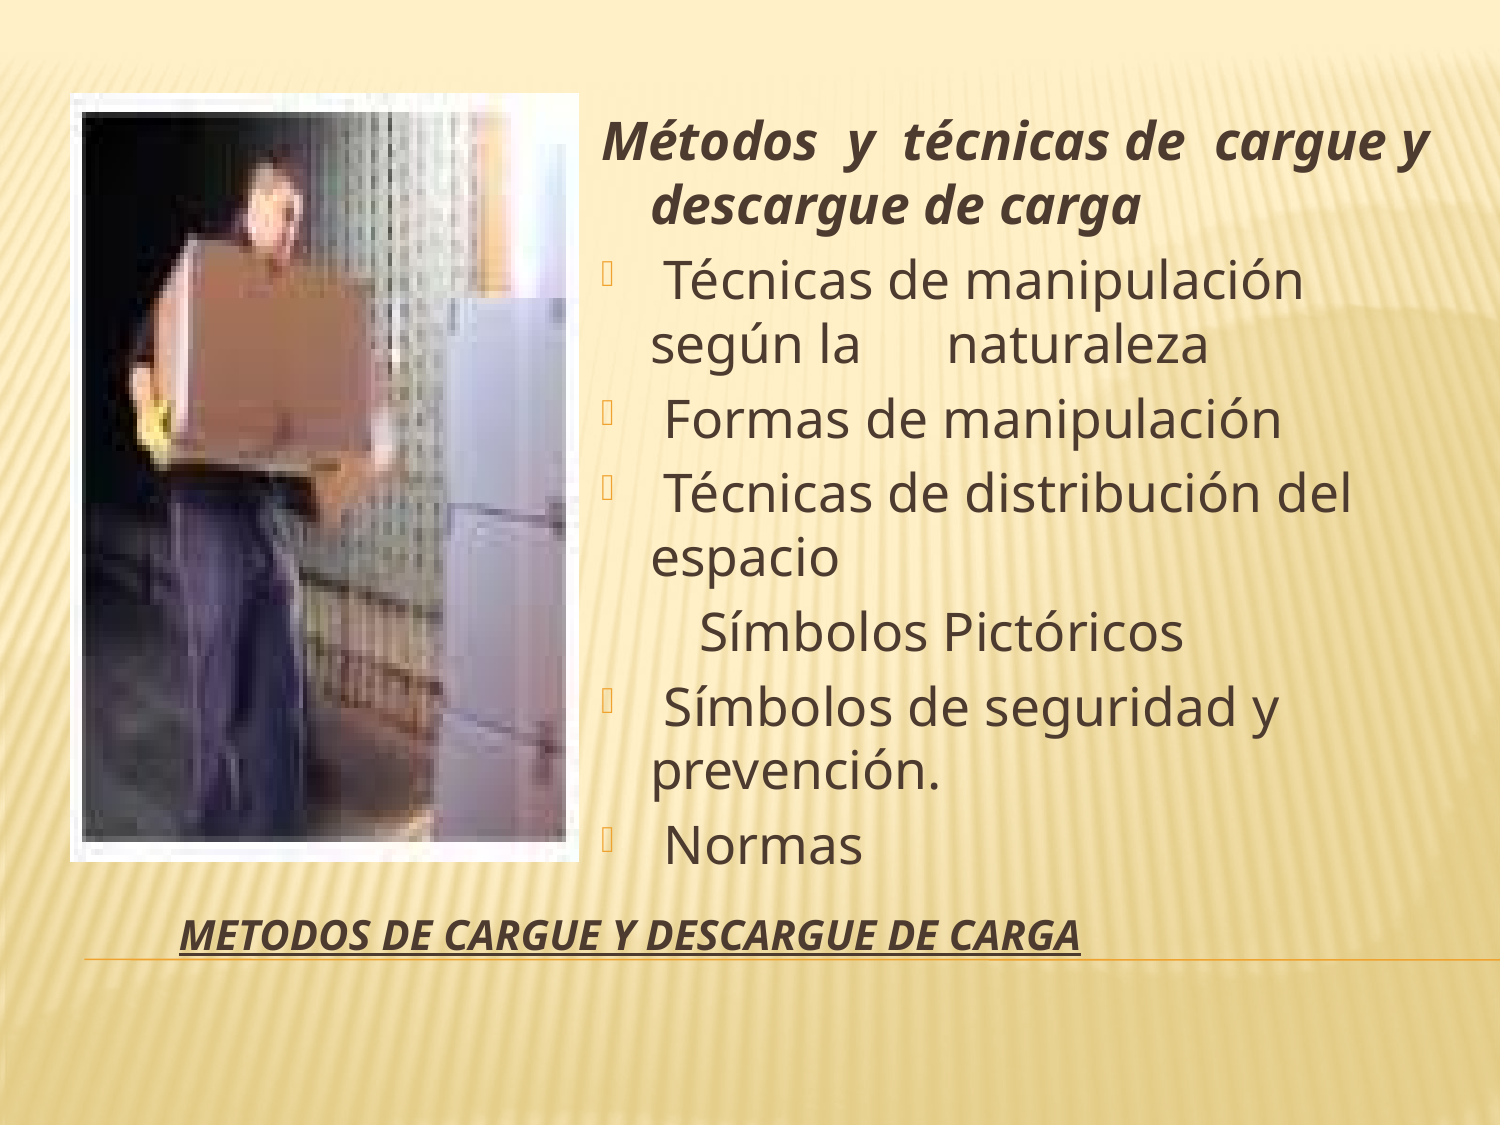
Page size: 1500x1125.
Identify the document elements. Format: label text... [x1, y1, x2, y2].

list Métodos y técnicas de cargue y descargue de carga Técnicas de manipulación según la naturaleza Formas de manipulación Técnicas de distribución del espacio Símbolos Pictóricos Símbolos de seguridad y prevención. Normas [586, 99, 1463, 888]
picture [70, 93, 579, 862]
title METODOS DE CARGUE Y DESCARGUE DE CARGA [164, 890, 1500, 976]
